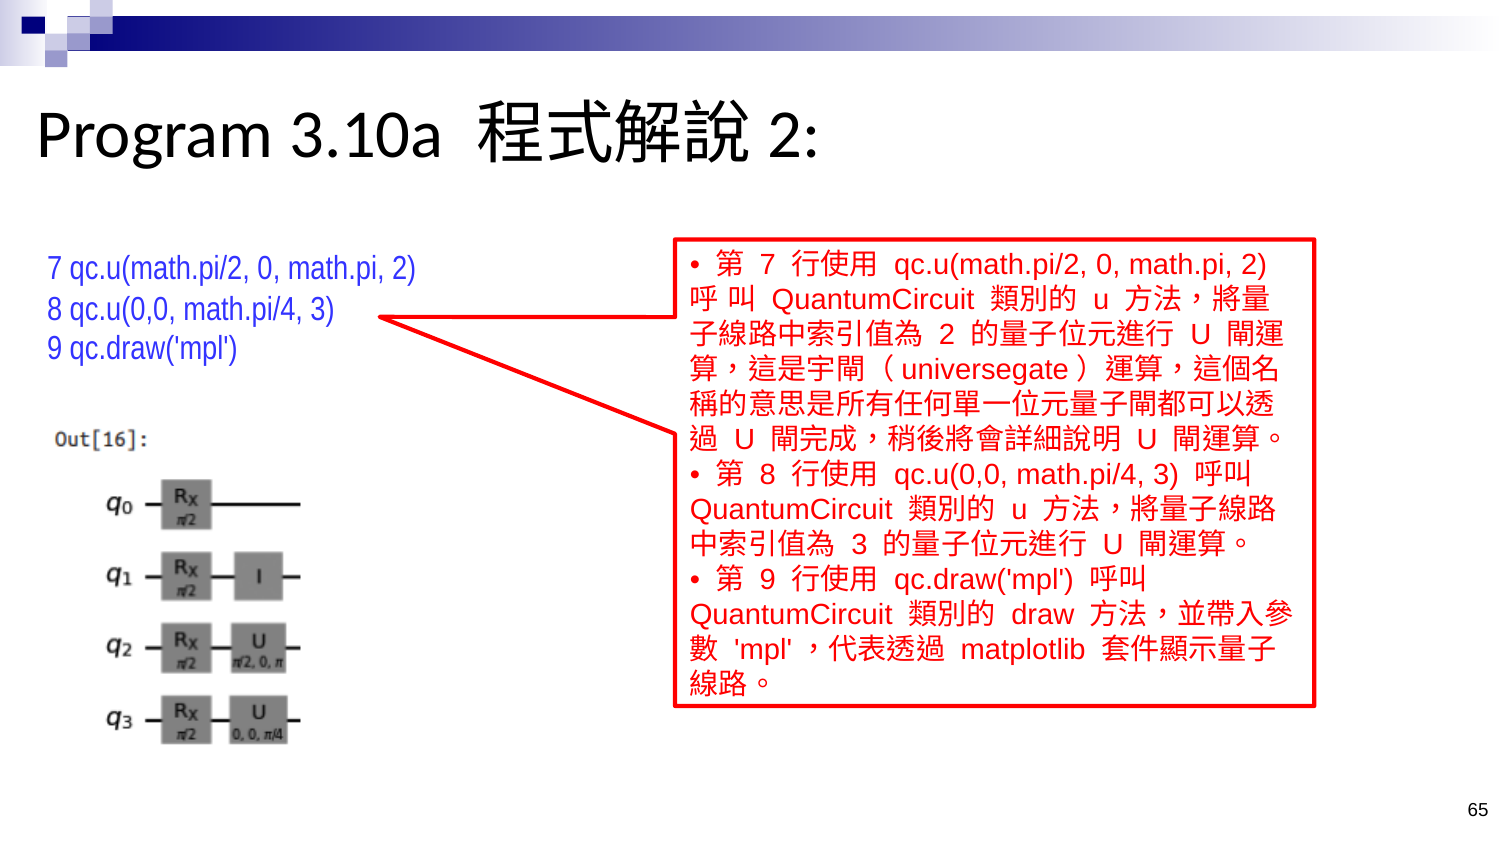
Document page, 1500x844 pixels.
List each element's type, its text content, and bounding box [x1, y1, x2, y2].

text_box 7 qc.u(math.pi/2, 0, math.pi, 2) 8 qc.u(0,0, math.pi/4, 3) 9 qc.draw('mpl') [24, 239, 672, 374]
title Program 3.10a 程式解說2: [25, 46, 1376, 215]
text_box • 第 7 行使用 qc.u(math.pi/2, 0, math.pi, 2) 呼 叫 QuantumCircuit 類別的 u 方法，將量子線路中索引值為 2 的量子位元進行 U 閘運算，這是宇閘（universegate）運算，這個名稱的意思是所有任何單一位元量子閘都可以透過 U 閘完成，稍後將會詳細說明 U 閘運算。 • 第 8 行使用 qc.u(0,0, math.pi/4, 3) 呼叫 QuantumCircuit 類別的 u 方法，將量子線路中索引值為 3 的量子位元進行 U 閘運算。 • 第 9 行使用 qc.draw('mpl') 呼叫 QuantumCircuit 類別的 draw 方法，並帶入參數 'mpl'，代表透過 matplotlib 套件顯示量子線路。 [377, 237, 1317, 709]
picture [48, 420, 307, 757]
slide_number 65 [1149, 796, 1500, 827]
